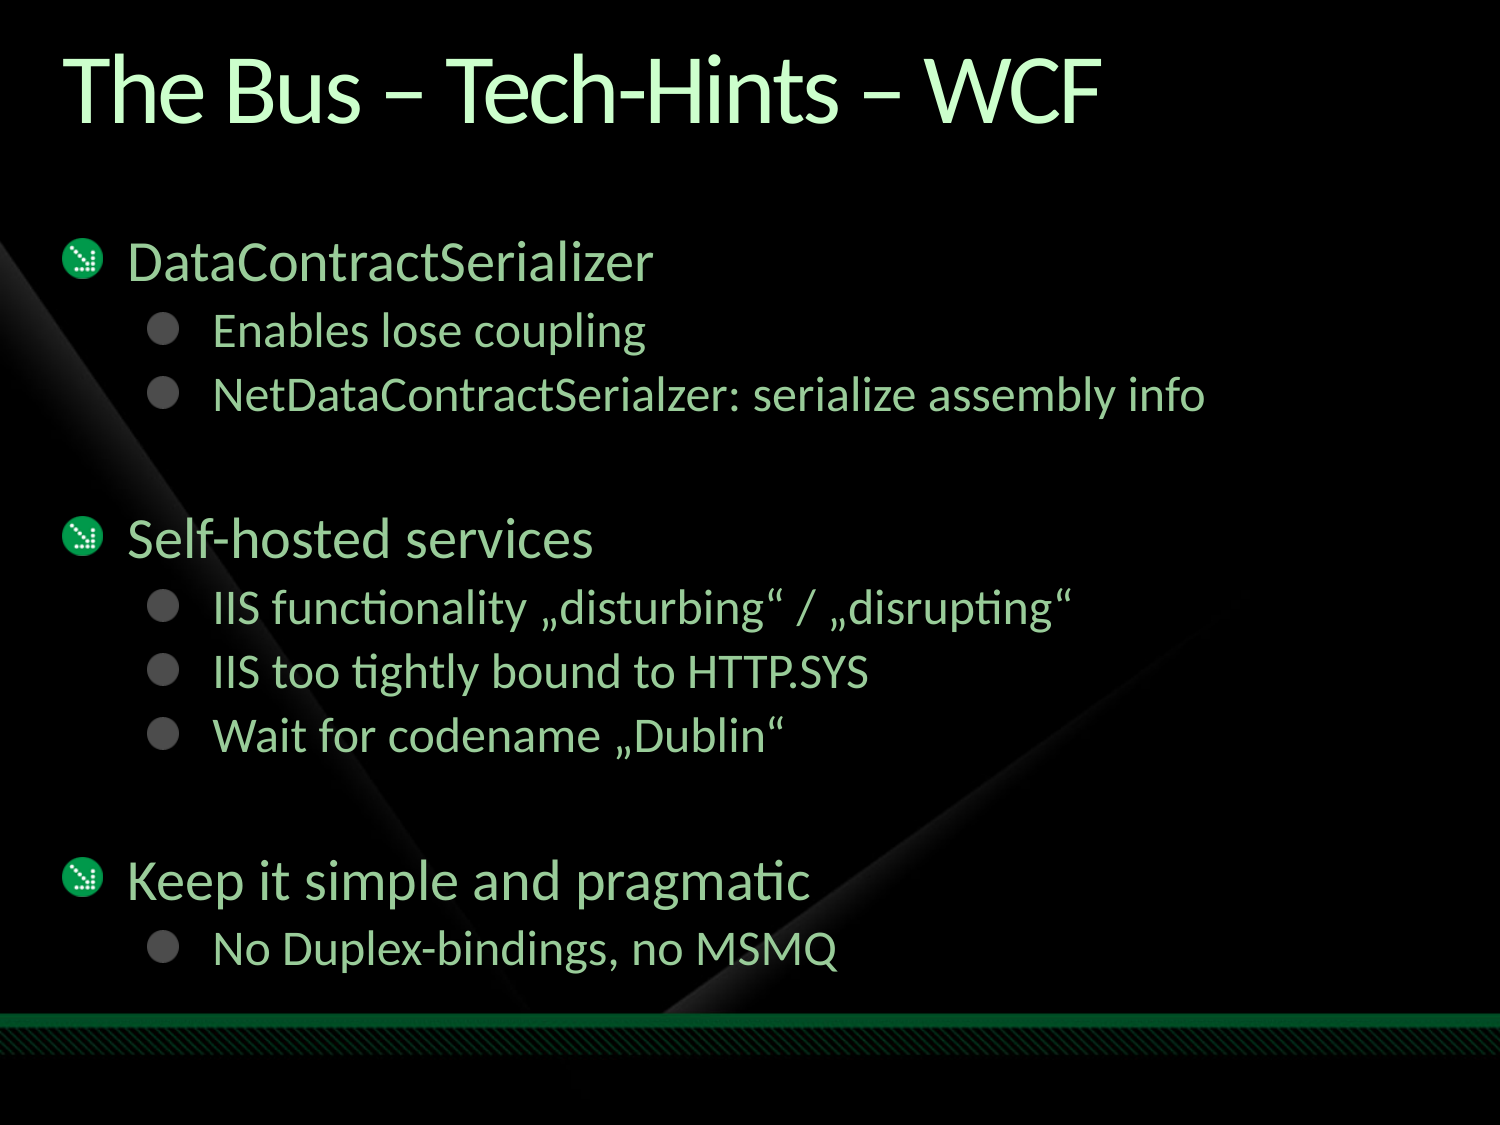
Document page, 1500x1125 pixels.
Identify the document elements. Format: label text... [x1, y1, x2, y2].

picture [0, 0, 1500, 1125]
list DataContractSerializer Enables lose coupling NetDataContractSerialzer: serialize assembly info Self-hosted services IIS functionality „disturbing“ / „disrupting“ IIS too tightly bound to HTTP.SYS Wait for codename „Dublin“ Keep it simple and pragmatic No Duplex-bindings, no MSMQ [62, 231, 1438, 595]
title The Bus – Tech-Hints – WCF [62, 37, 1438, 147]
